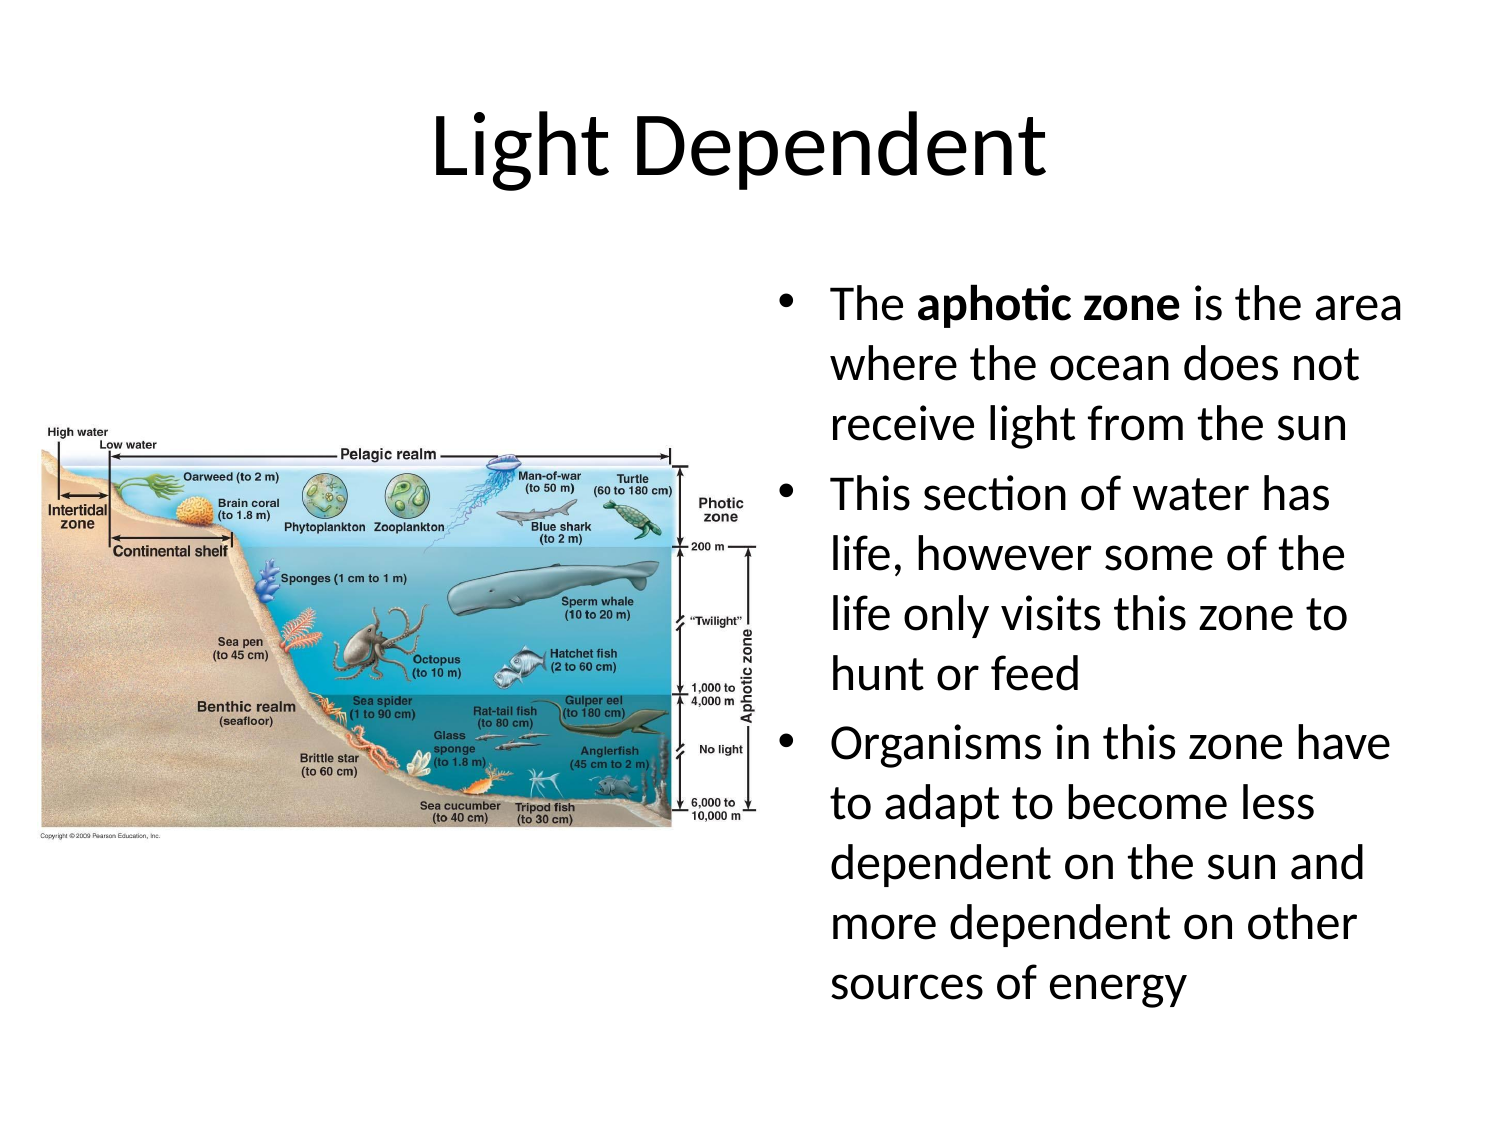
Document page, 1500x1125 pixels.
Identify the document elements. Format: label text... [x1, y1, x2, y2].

list The aphotic zone is the area where the ocean does not receive light from the sun This section of water has life, however some of the life only visits this zone to hunt or feed Organisms in this zone have to adapt to become less dependent on the sun and more dependent on other sources of energy [762, 262, 1425, 1075]
picture [37, 424, 761, 844]
title Light Dependent [75, 45, 1425, 233]
